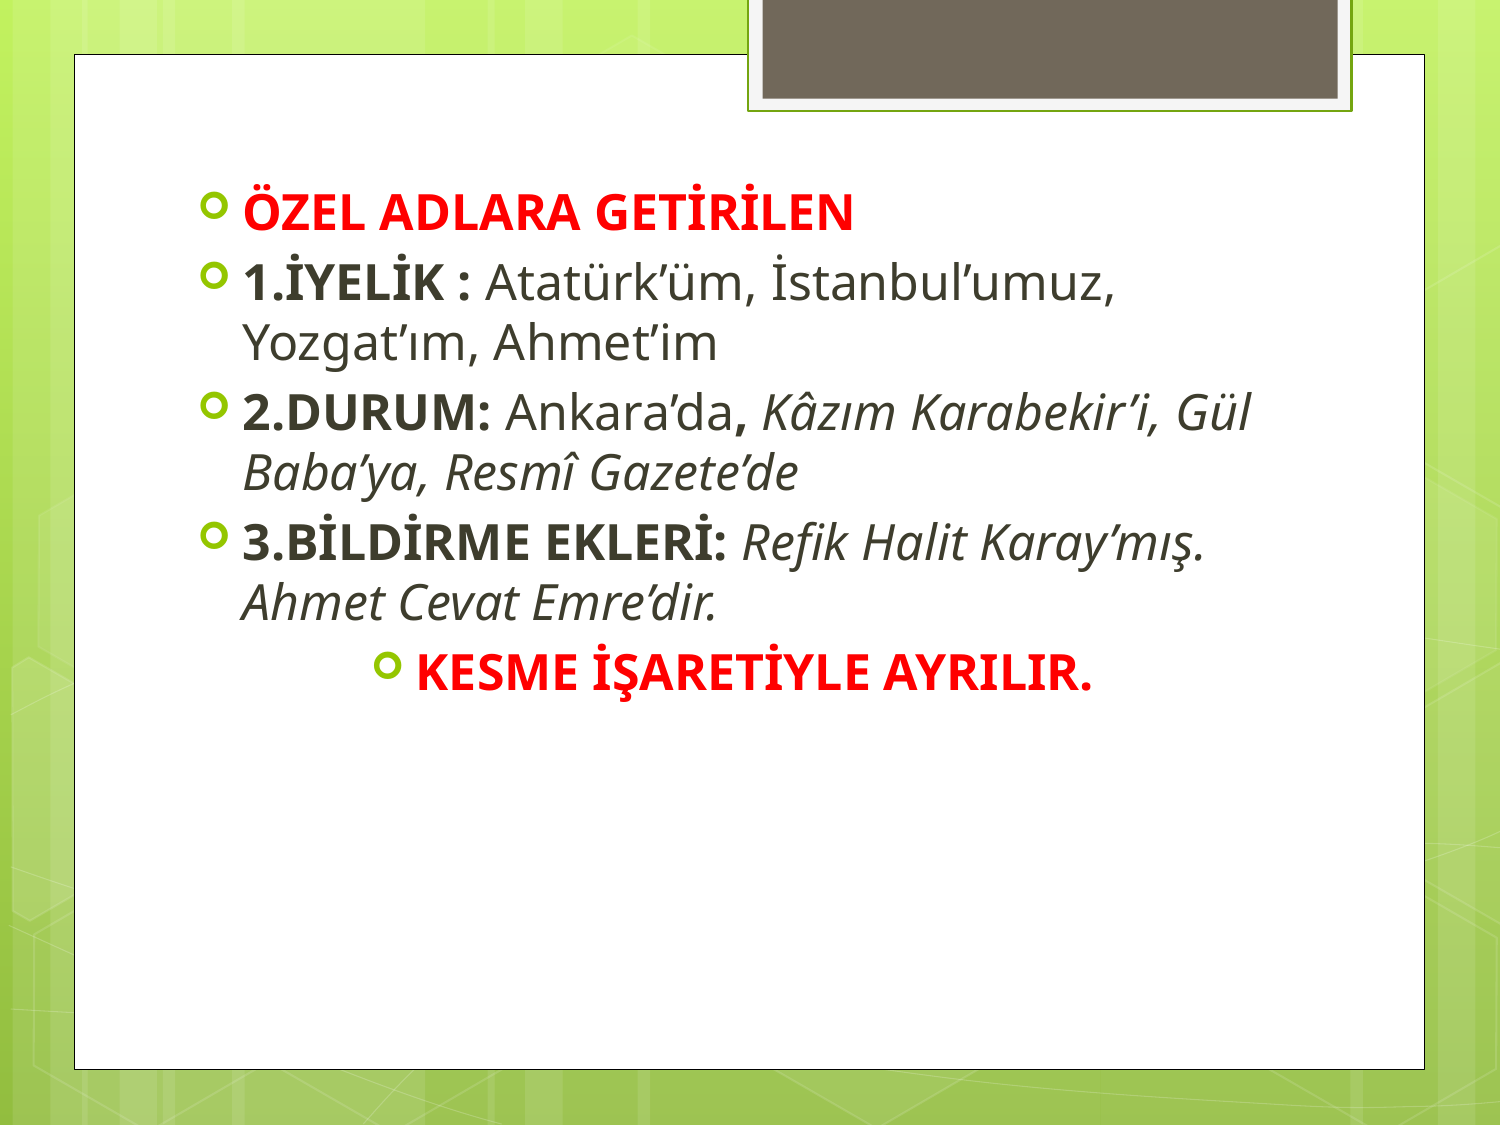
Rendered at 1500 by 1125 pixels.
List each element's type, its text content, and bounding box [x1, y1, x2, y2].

list ÖZEL ADLARA GETİRİLEN 1.İYELİK : Atatürk’üm, İstanbul’umuz, Yozgat’ım, Ahmet’im 2.DURUM: Ankara’da, Kâzım Karabekir’i, Gül Baba’ya, Resmî Gazete’de 3.BİLDİRME EKLERİ: Refik Halit Karay’mış. Ahmet Cevat Emre’dir. KESME İŞARETİYLE AYRILIR. [171, 172, 1283, 957]
